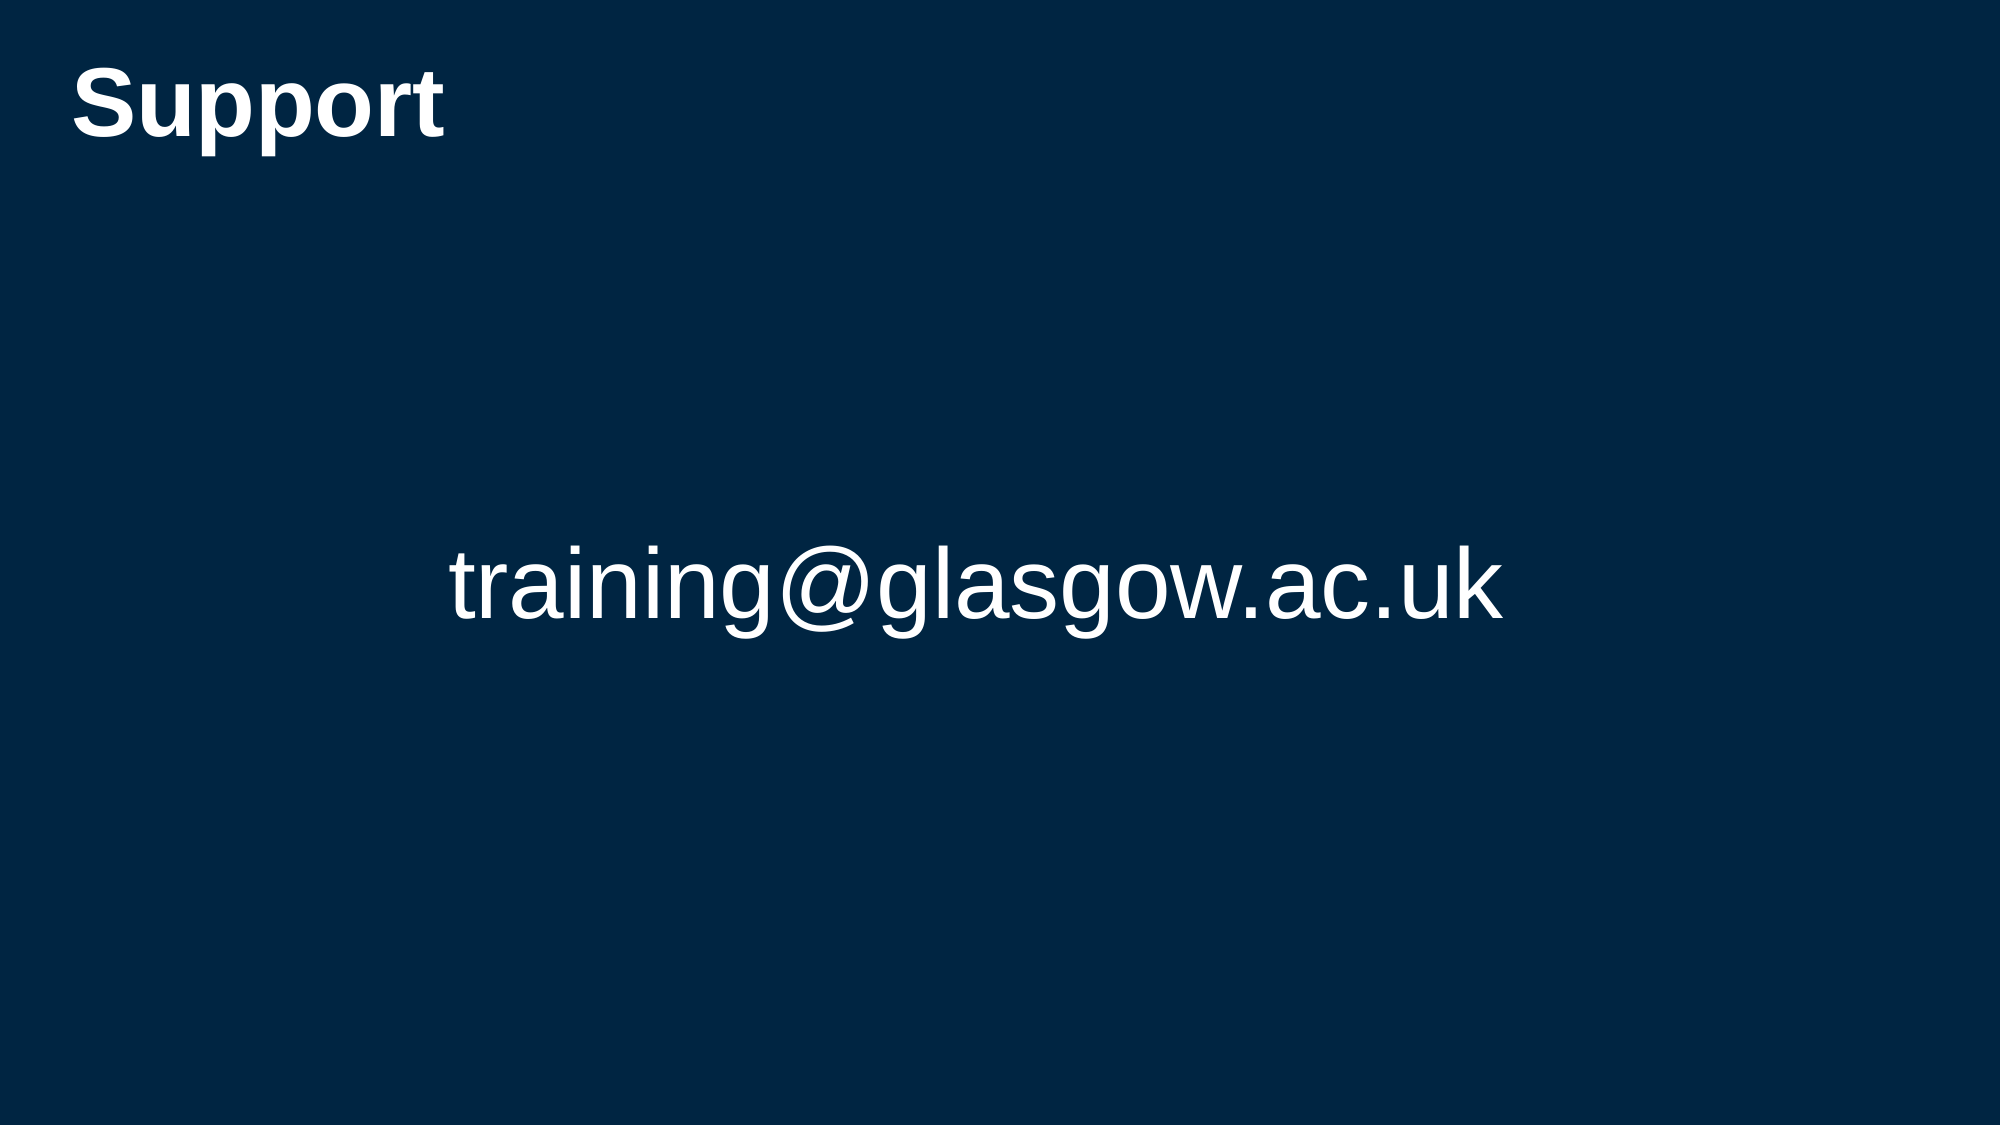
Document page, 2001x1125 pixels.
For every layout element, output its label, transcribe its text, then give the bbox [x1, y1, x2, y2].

list training@glasgow.ac.uk [55, 184, 1898, 1035]
title Support [55, 30, 1898, 184]
